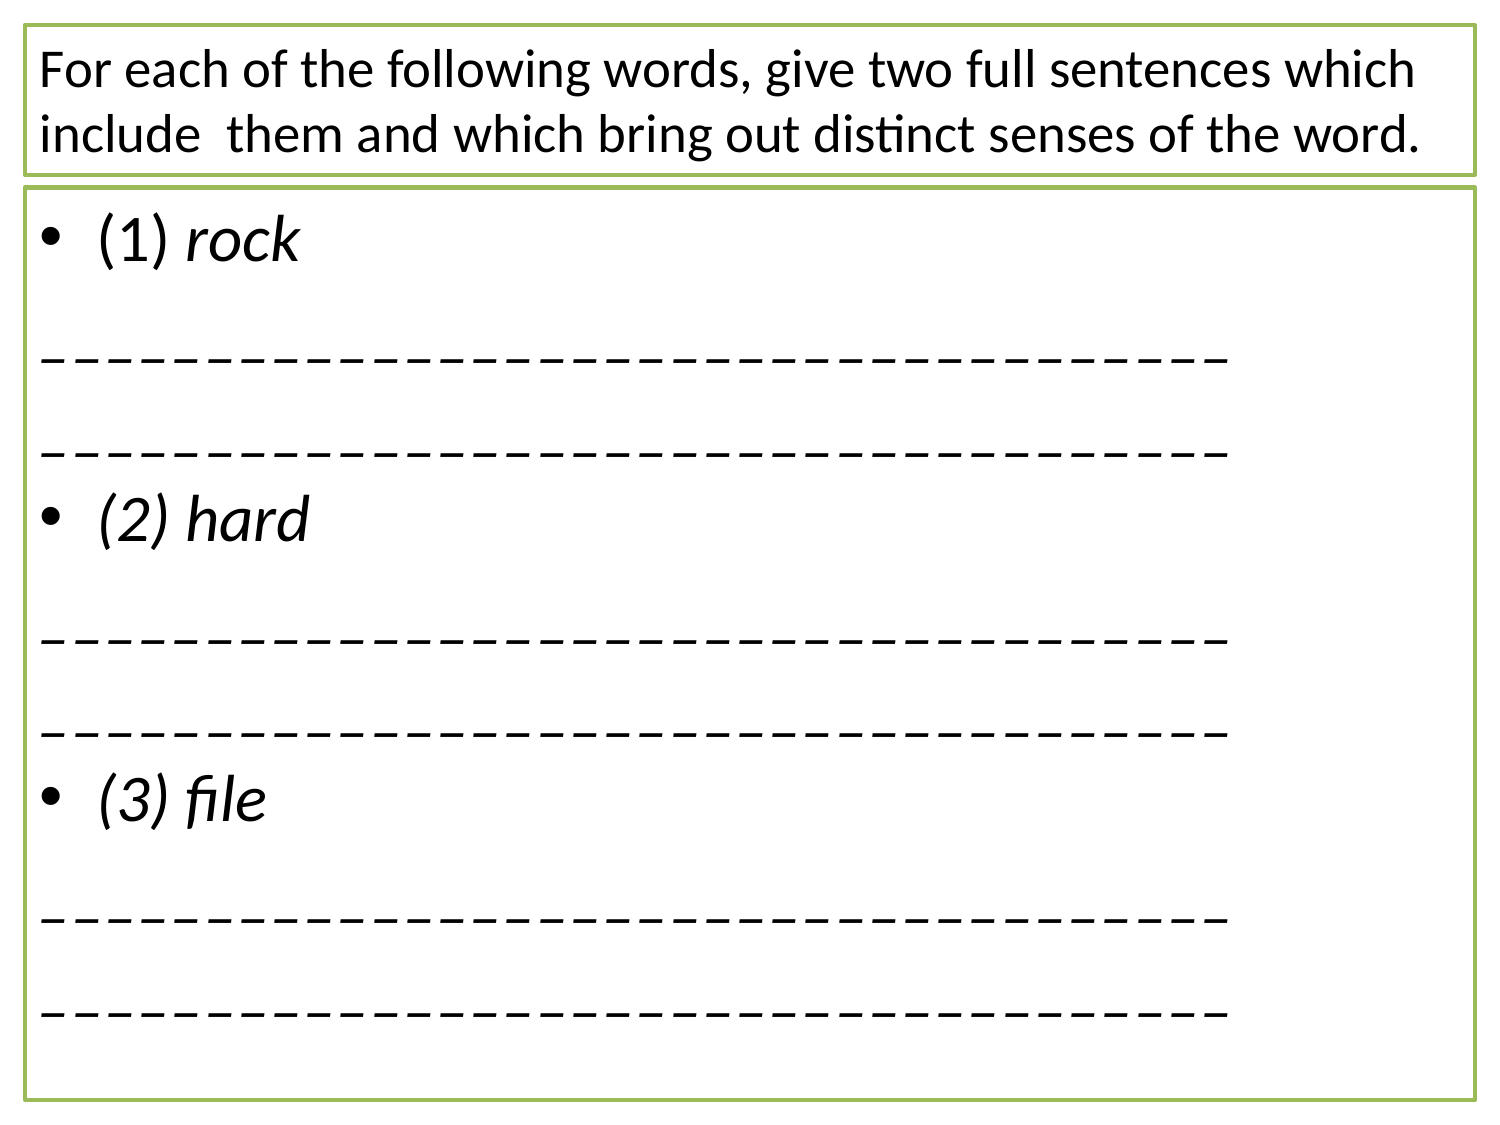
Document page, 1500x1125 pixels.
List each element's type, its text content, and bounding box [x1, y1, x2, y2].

title For each of the following words, give two full sentences which include them and which bring out distinct senses of the word. [23, 23, 1477, 177]
list (1) rock ____________________________________ ____________________________________ (2) hard ____________________________________ ____________________________________ (3) file ____________________________________ ____________________________________ [23, 185, 1477, 1102]
